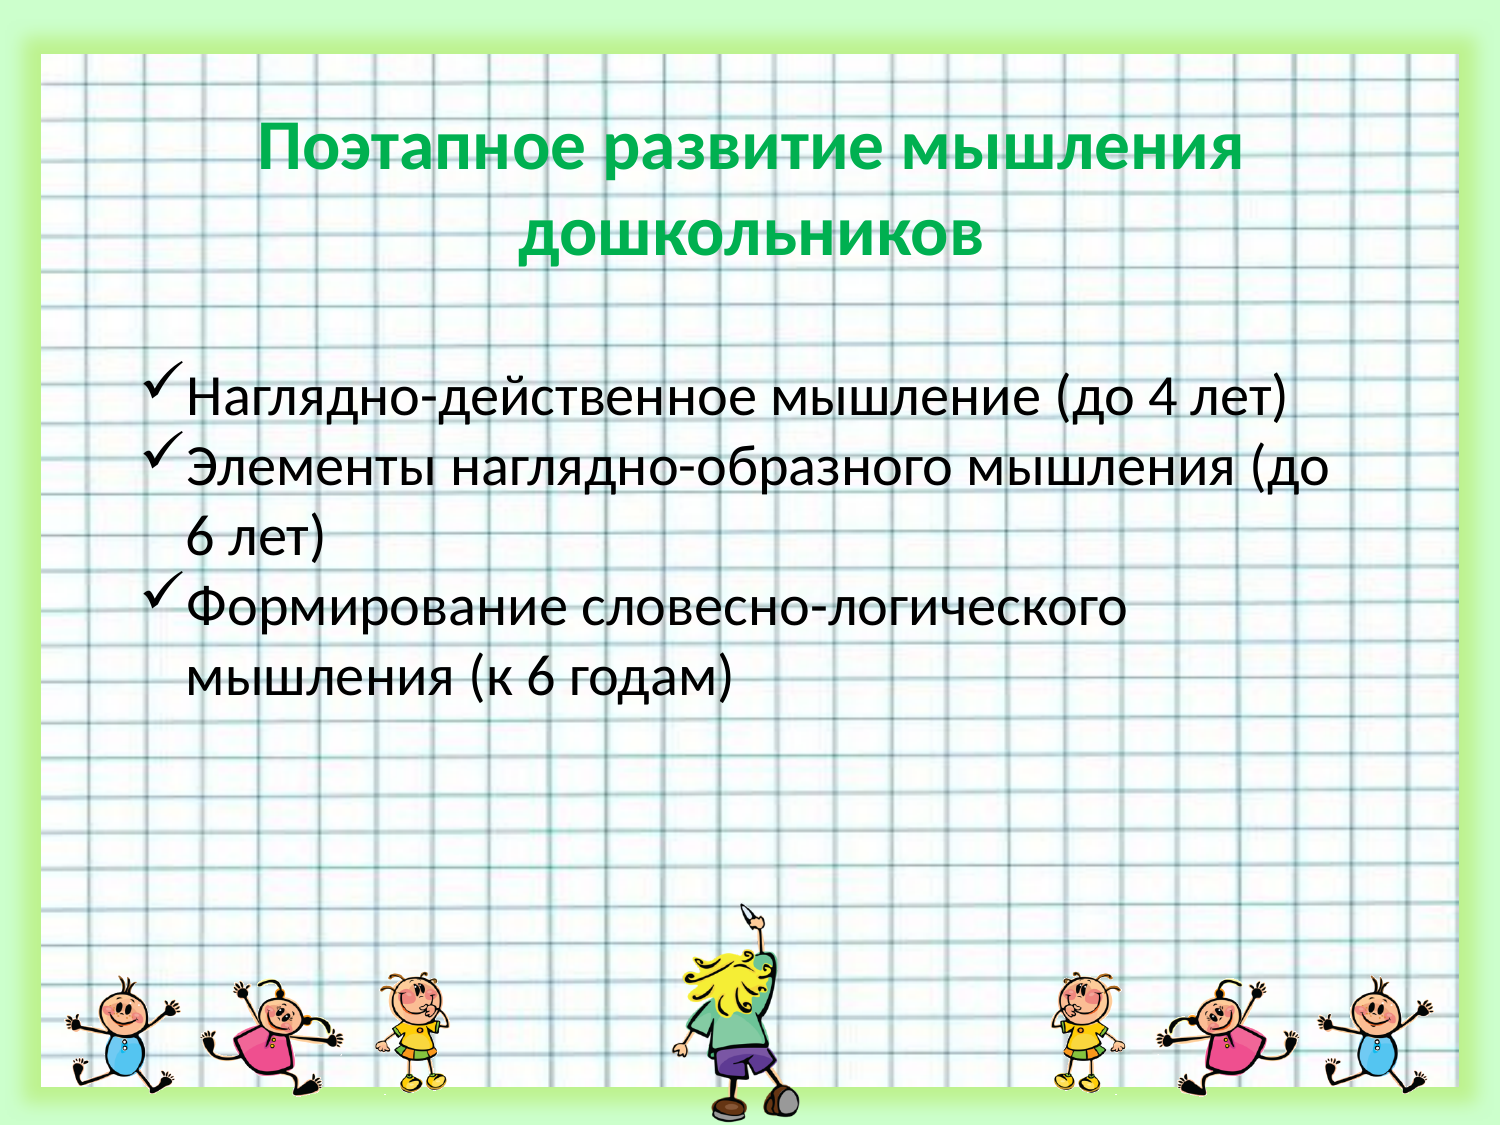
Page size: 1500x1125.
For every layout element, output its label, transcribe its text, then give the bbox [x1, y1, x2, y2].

picture [41, 54, 1459, 1125]
text_box Наглядно-действенное мышление (до 4 лет) Элементы наглядно-образного мышления (до 6 лет) Формирование словесно-логического мышления (к 6 годам) [123, 349, 1353, 785]
title Поэтапное развитие мышления дошкольников [76, 90, 1427, 278]
